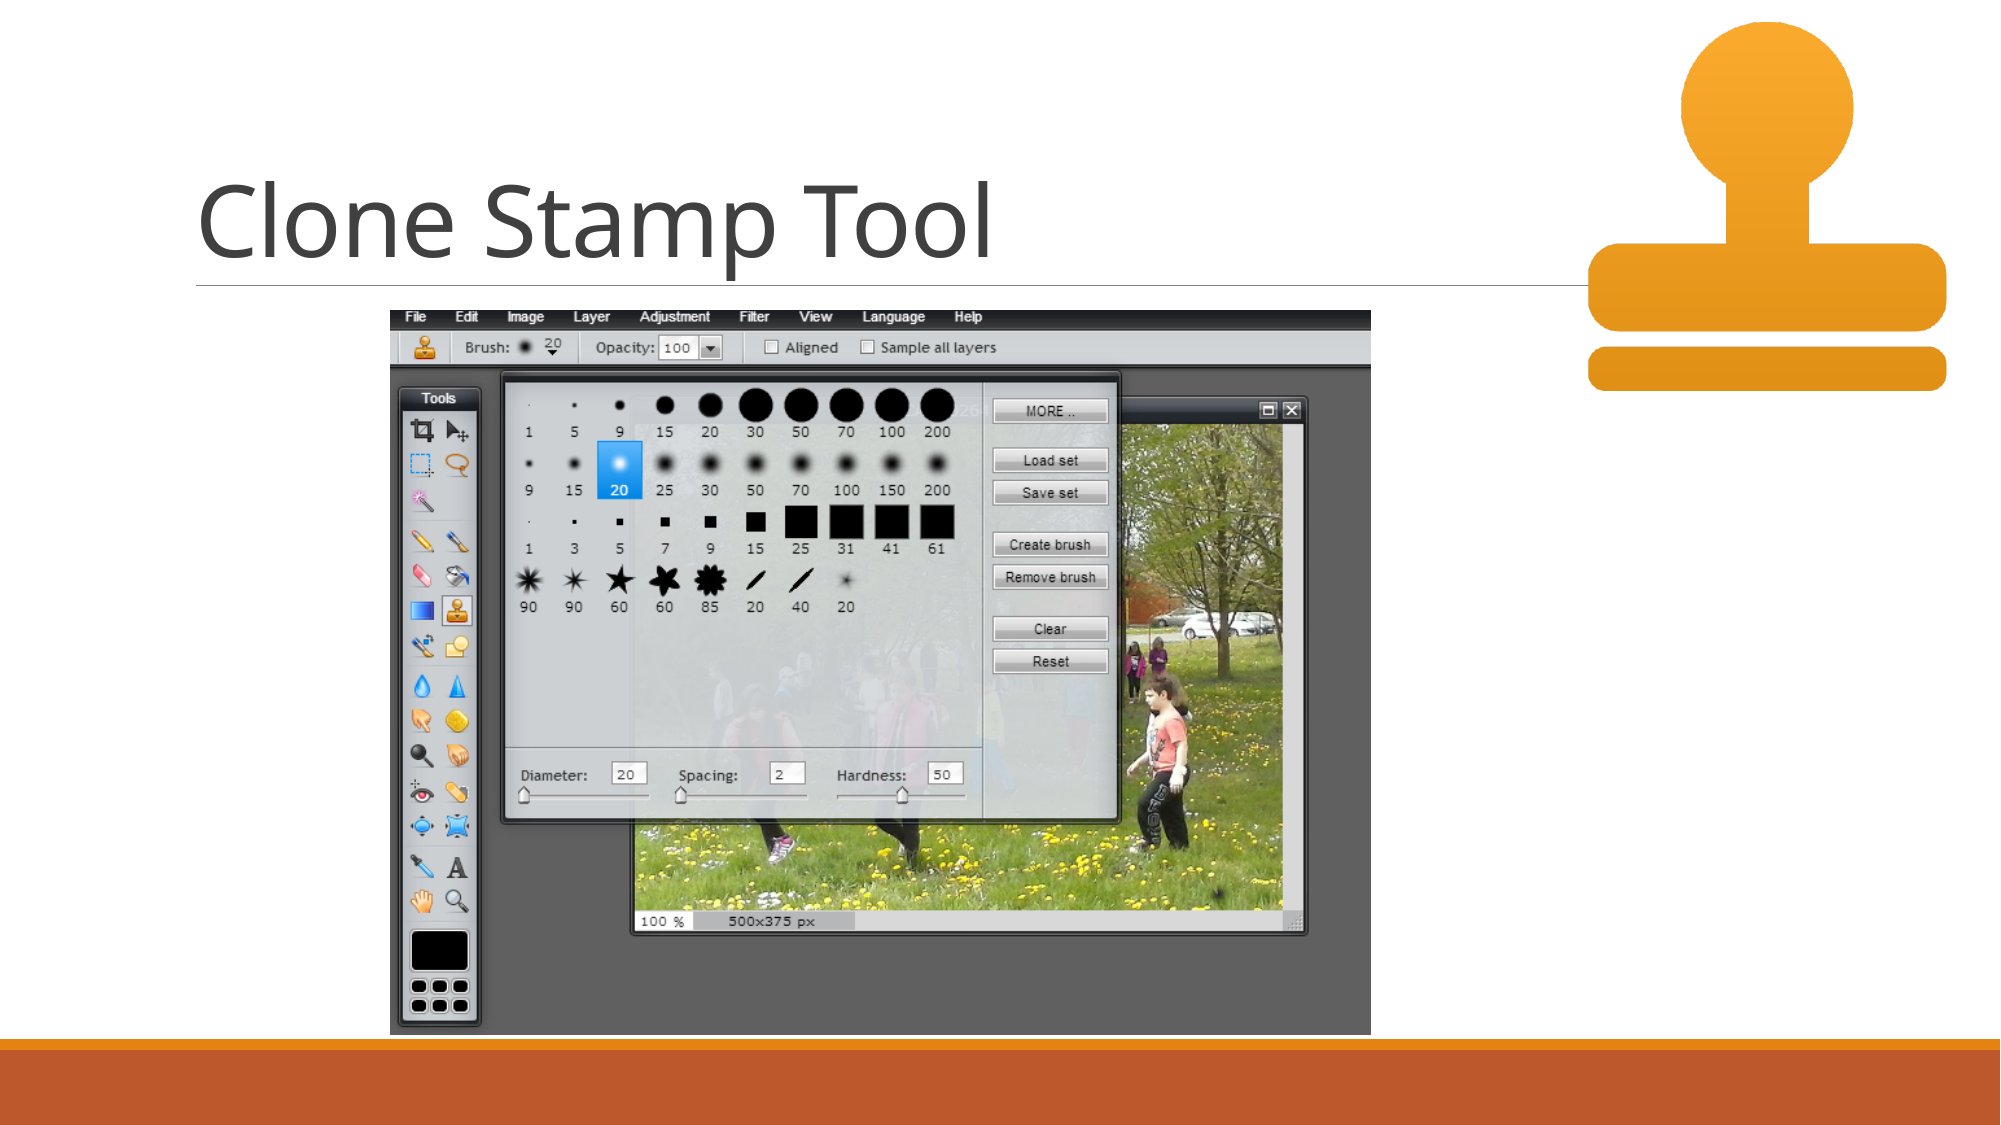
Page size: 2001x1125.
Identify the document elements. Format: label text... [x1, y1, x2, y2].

picture [1580, 20, 1953, 393]
picture [390, 310, 1372, 1036]
title Clone Stamp Tool [180, 47, 1578, 285]
